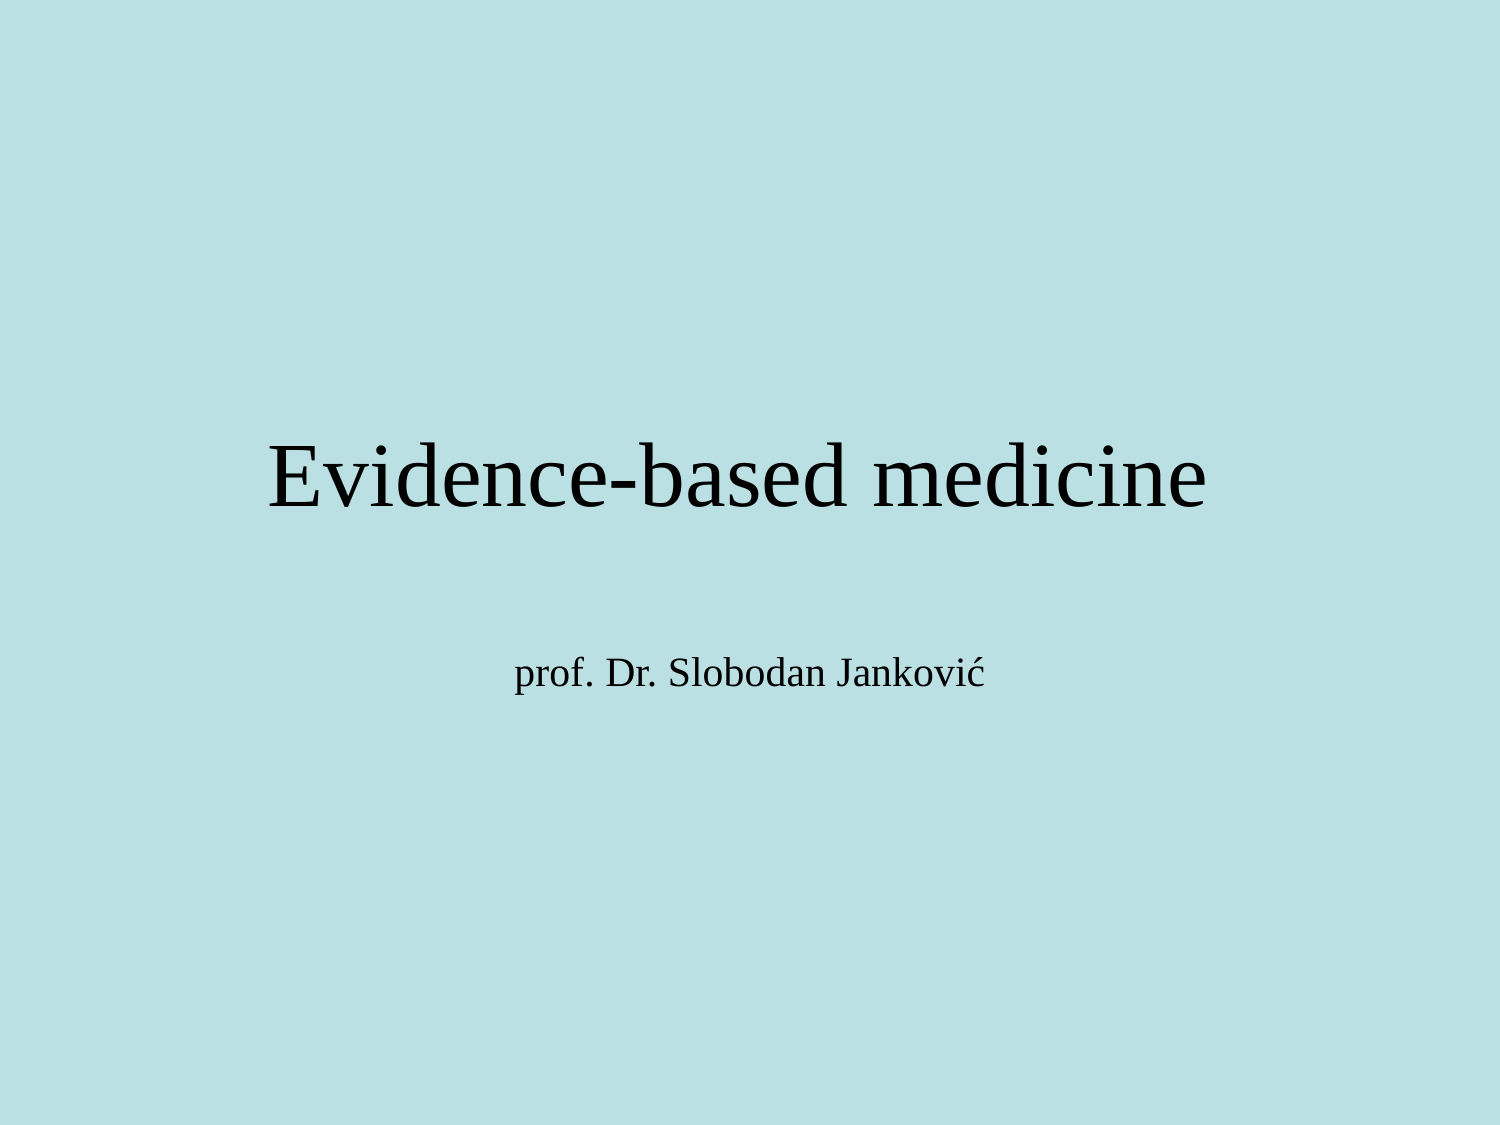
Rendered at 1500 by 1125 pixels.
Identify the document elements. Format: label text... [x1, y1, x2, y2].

subtitle prof. Dr. Slobodan Janković [225, 637, 1275, 925]
title Evidence-based medicine [112, 349, 1388, 591]
